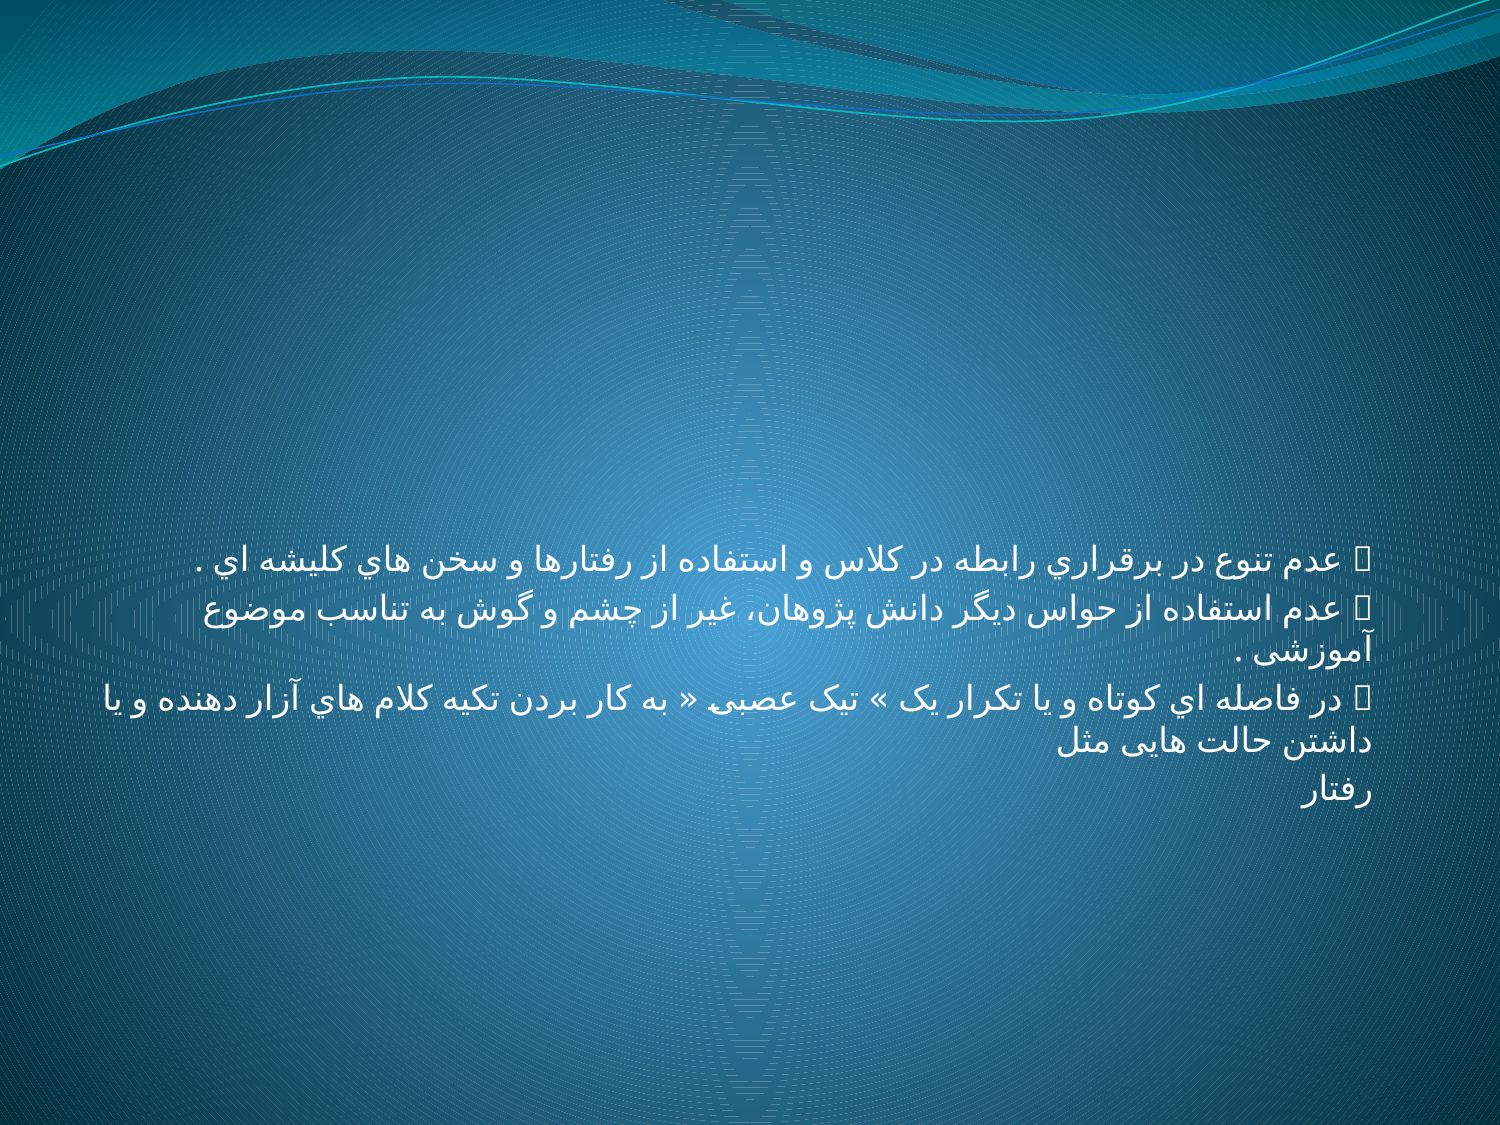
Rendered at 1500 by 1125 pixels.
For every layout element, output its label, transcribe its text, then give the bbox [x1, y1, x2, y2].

subtitle  عدم تنوع در برقراري رابطه در کلاس و استفاده از رفتارها و سخن هاي کلیشه اي .  عدم استفاده از حواس دیگر دانش پژوهان، غیر از چشم و گوش به تناسب موضوع آموزشی .  در فاصله اي کوتاه و یا تکرار یک » تیک عصبی « به کار بردن تکیه کلام هاي آزار دهنده و یا داشتن حالت هایی مثل رفتار [87, 529, 1376, 818]
